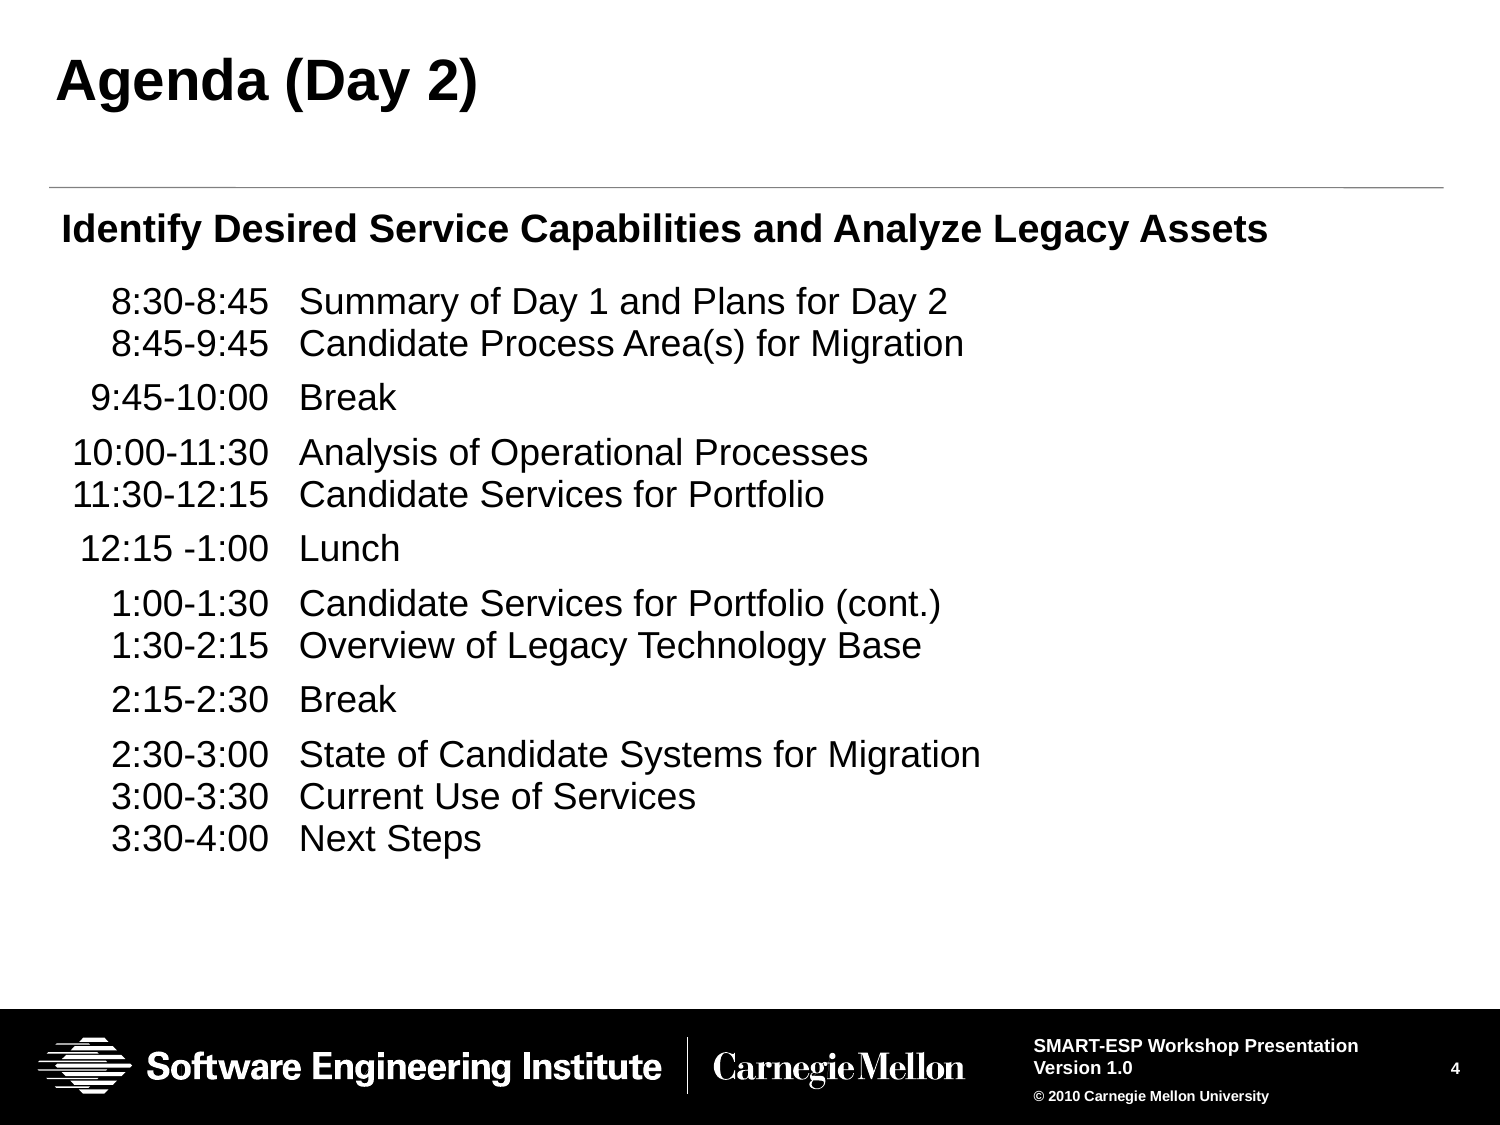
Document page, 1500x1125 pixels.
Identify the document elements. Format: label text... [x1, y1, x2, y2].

table_header 8:30-8:45 8:45-9:45 9:45-10:00 10:00-11:30 11:30-12:15 12:15 -1:00 1:00-1:30 1:30-2:15 2:15-2:30 2:30-3:00 3:00-3:30 3:30-4:00 [57, 274, 283, 918]
text_box Identify Desired Service Capabilities and Analyze Legacy Assets [46, 195, 1444, 258]
title Agenda (Day 2) [55, 49, 1451, 114]
table_header Summary of Day 1 and Plans for Day 2 Candidate Process Area(s) for Migration Break Analysis of Operational Processes Candidate Services for Portfolio Lunch Candidate Services for Portfolio (cont.) Overview of Legacy Technology Base Break State of Candidate Systems for Migration Current Use of Services Next Steps [285, 274, 1299, 918]
